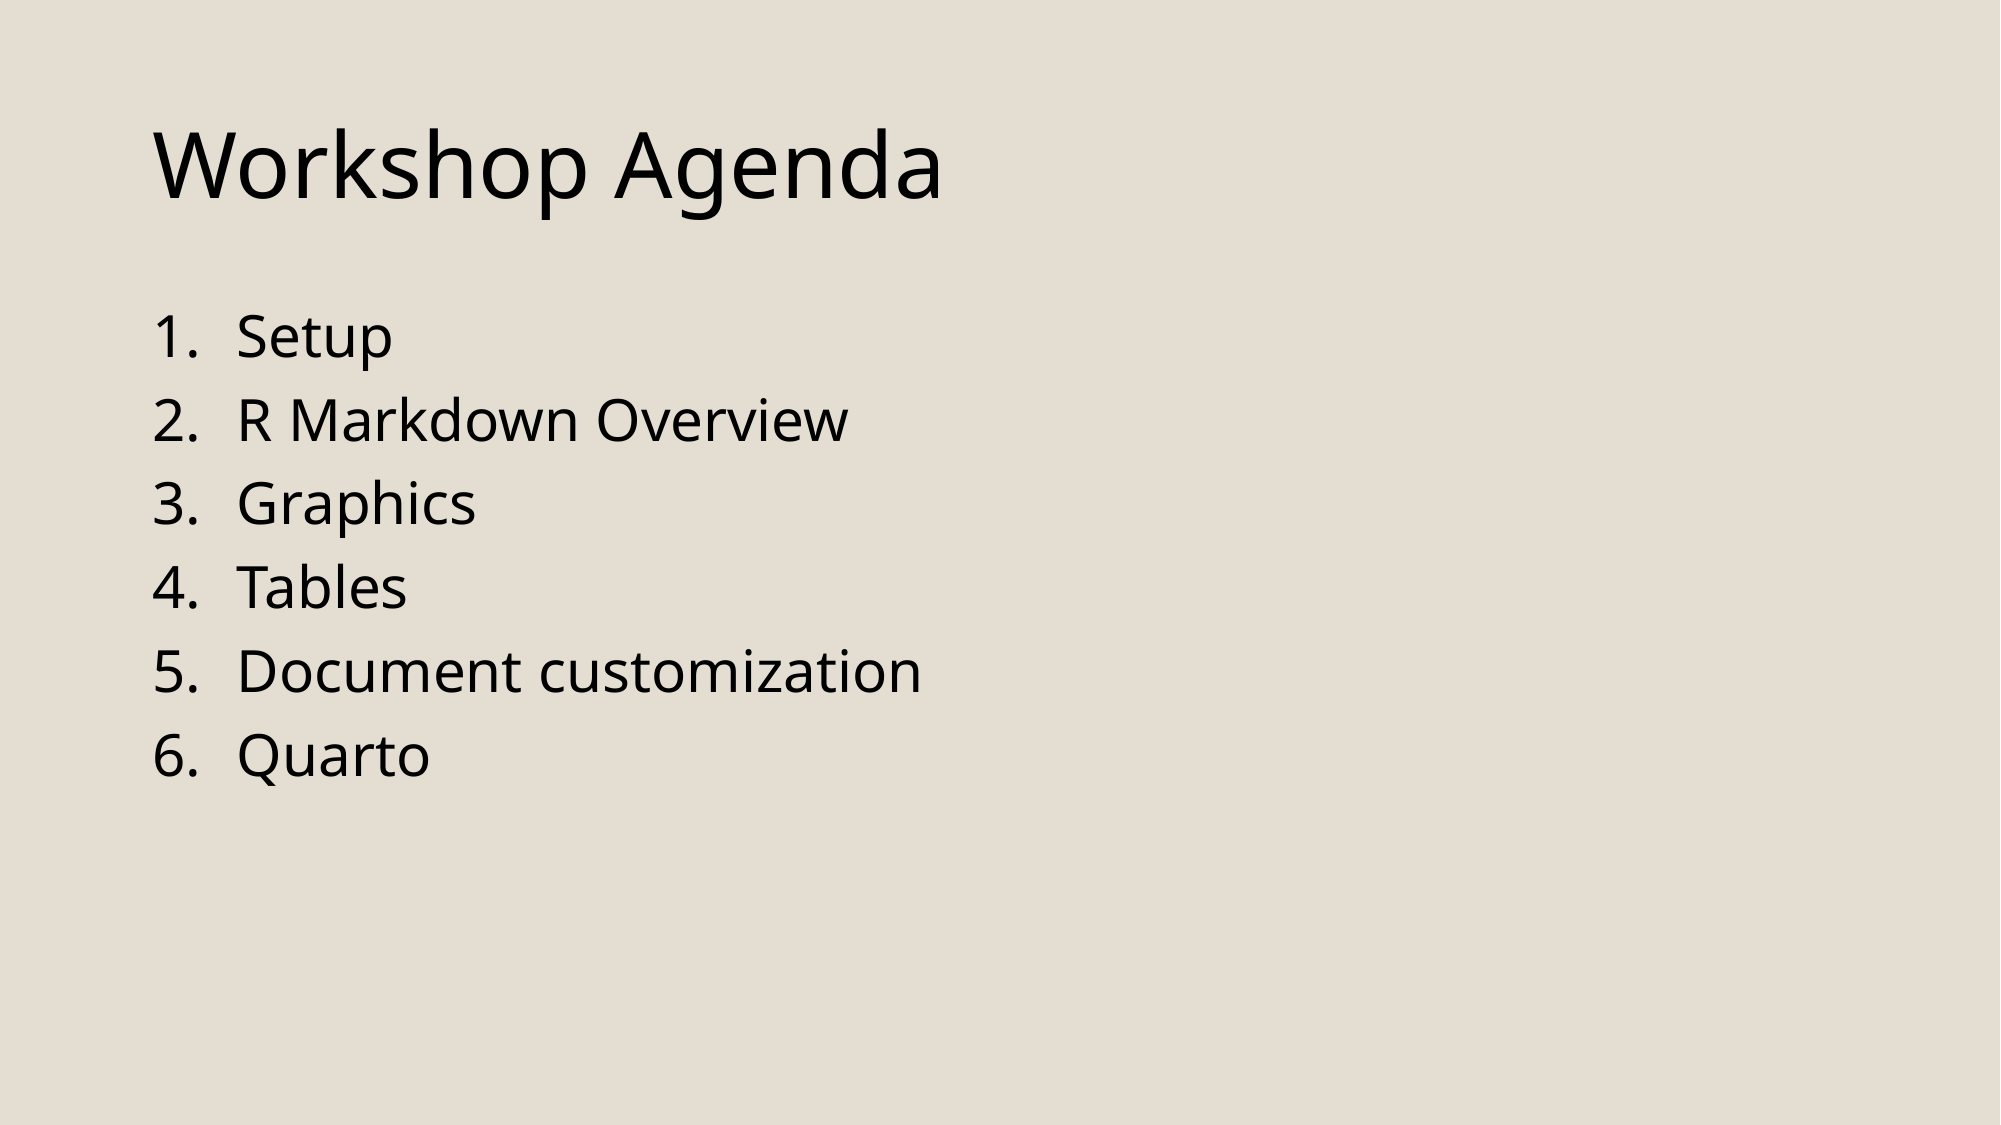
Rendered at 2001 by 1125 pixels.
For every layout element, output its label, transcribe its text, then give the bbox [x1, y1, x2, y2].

title Workshop Agenda [137, 59, 1863, 278]
list Setup R Markdown Overview Graphics Tables Document customization Quarto [137, 299, 1863, 1014]
